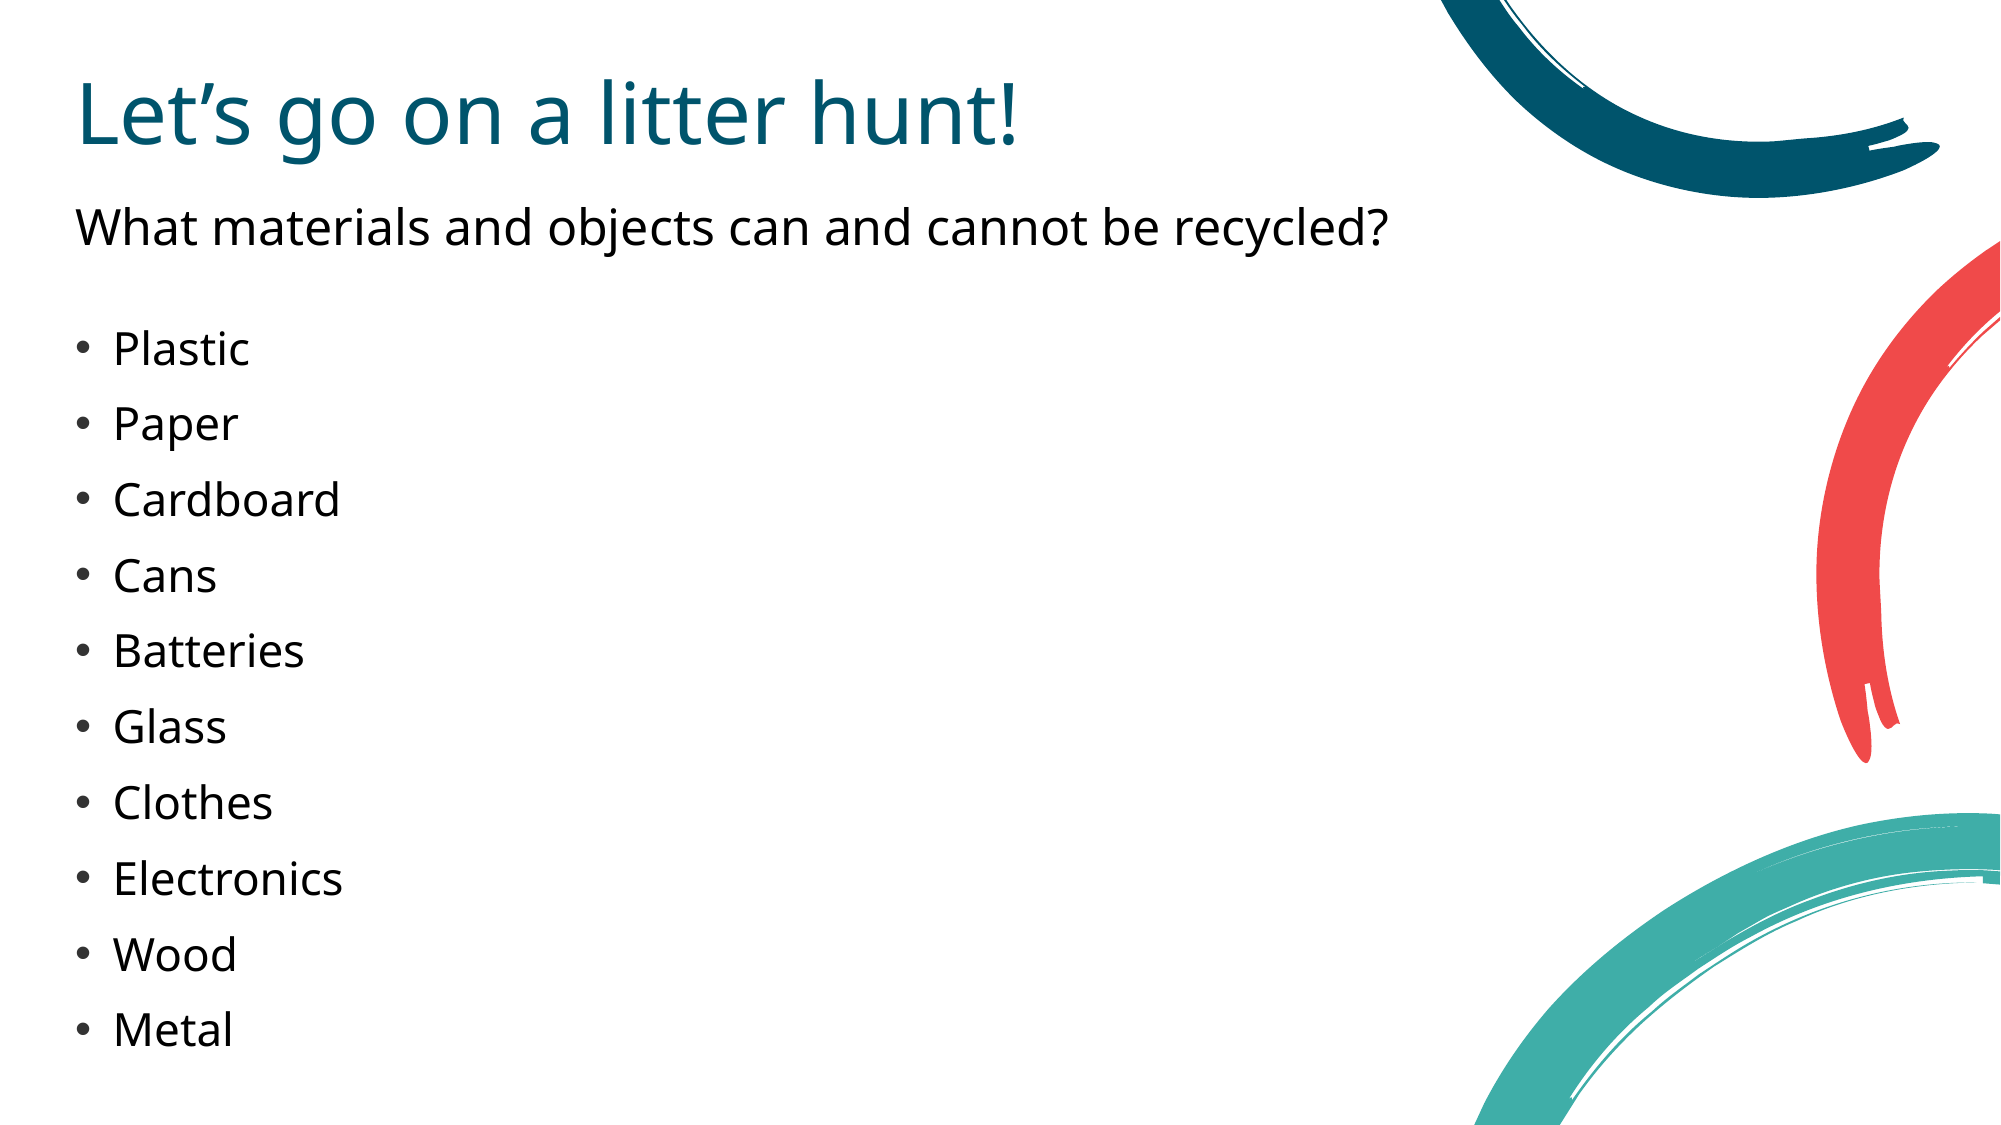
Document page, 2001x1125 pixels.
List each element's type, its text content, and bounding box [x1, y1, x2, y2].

list What materials and objects can and cannot be recycled? Plastic Paper Cardboard Cans Batteries Glass Clothes Electronics Wood Metal [55, 175, 1828, 1104]
title Let’s go on a litter hunt! [55, 50, 1828, 175]
